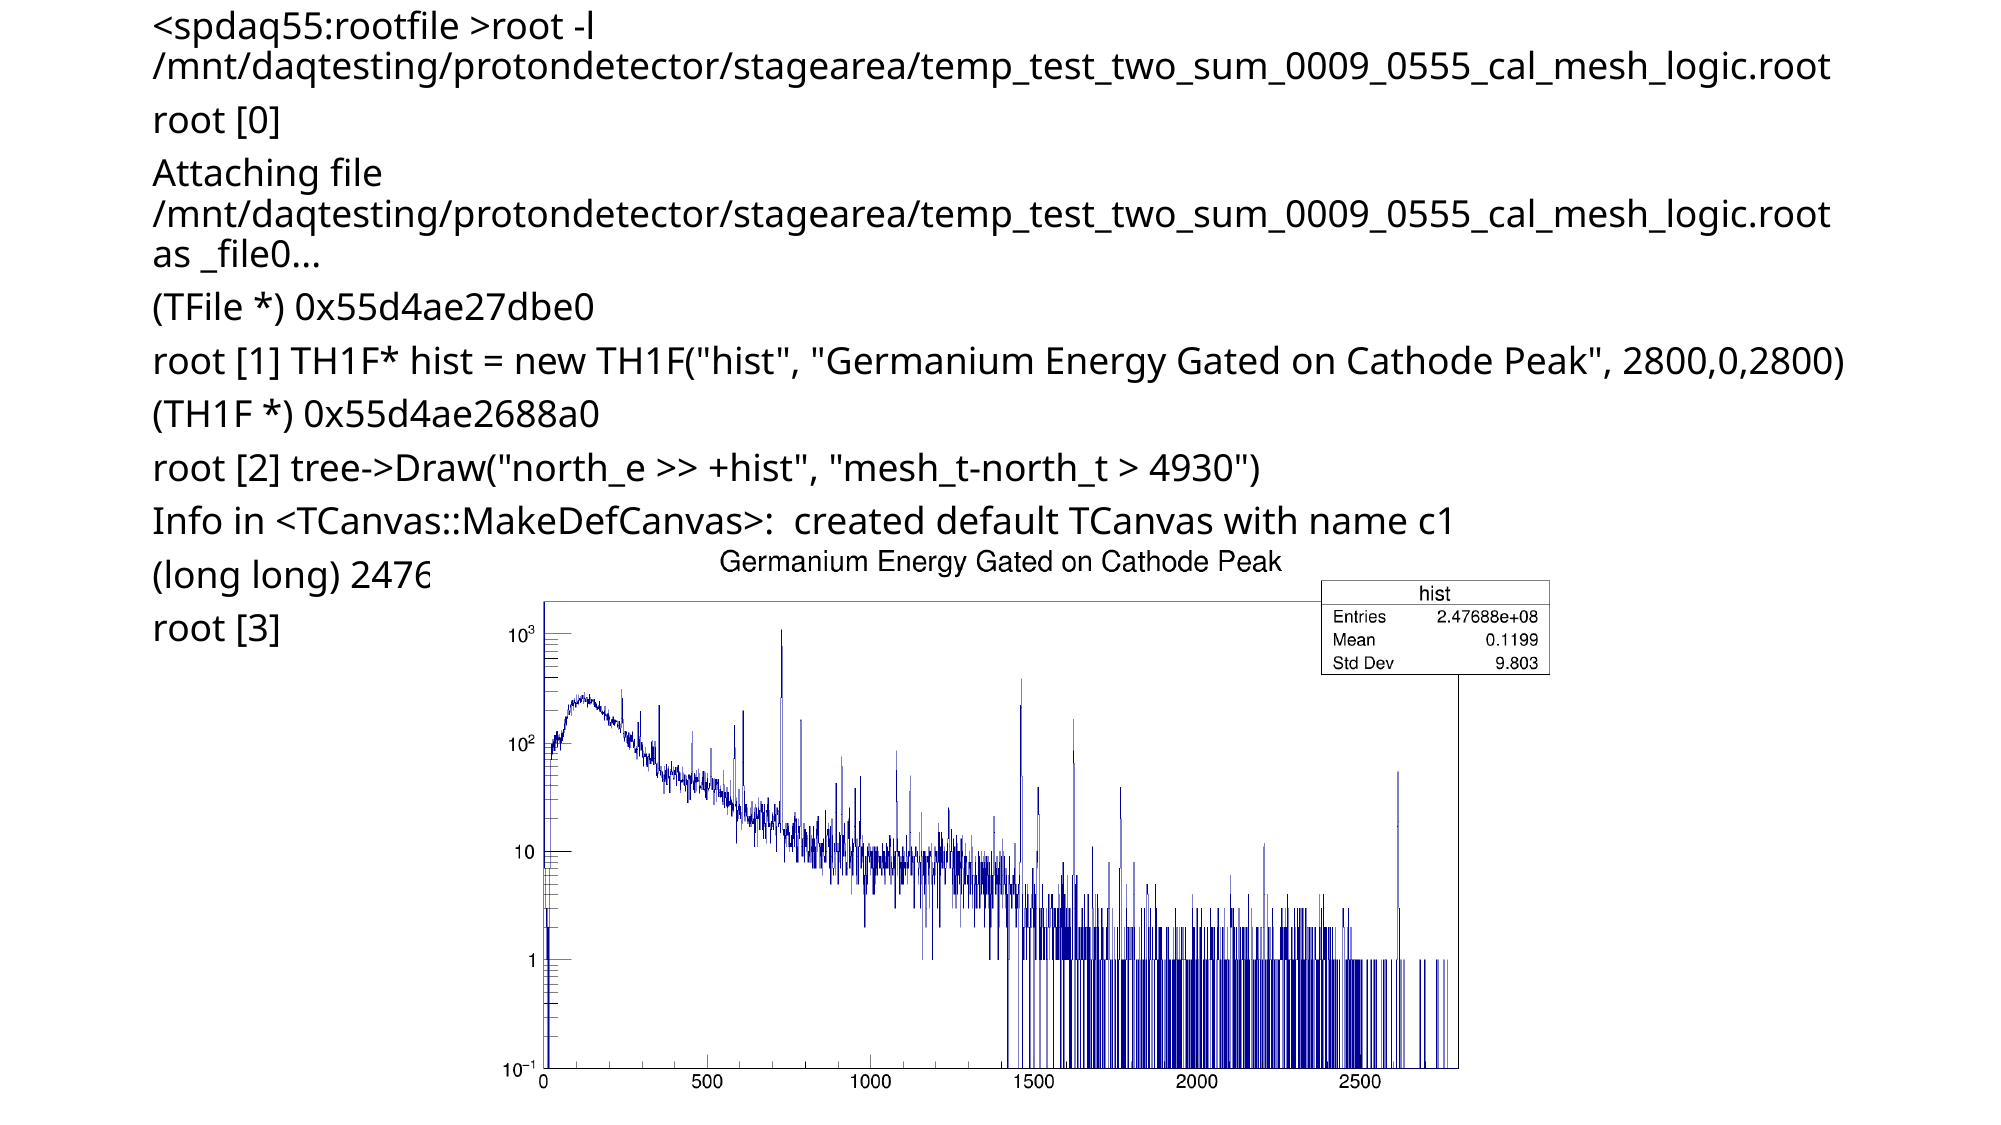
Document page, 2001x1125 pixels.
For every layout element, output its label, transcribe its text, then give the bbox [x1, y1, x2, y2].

picture [430, 544, 1570, 1125]
list <spdaq55:rootfile >root -l /mnt/daqtesting/protondetector/stagearea/temp_test_two_sum_0009_0555_cal_mesh_logic.root root [0] Attaching file /mnt/daqtesting/protondetector/stagearea/temp_test_two_sum_0009_0555_cal_mesh_logic.root as _file0... (TFile *) 0x55d4ae27dbe0 root [1] TH1F* hist = new TH1F("hist", "Germanium Energy Gated on Cathode Peak", 2800,0,2800) (TH1F *) 0x55d4ae2688a0 root [2] tree->Draw("north_e >> +hist", "mesh_t-north_t > 4930") Info in <TCanvas::MakeDefCanvas>: created default TCanvas with name c1 (long long) 247687972 root [3] [137, 0, 1863, 714]
